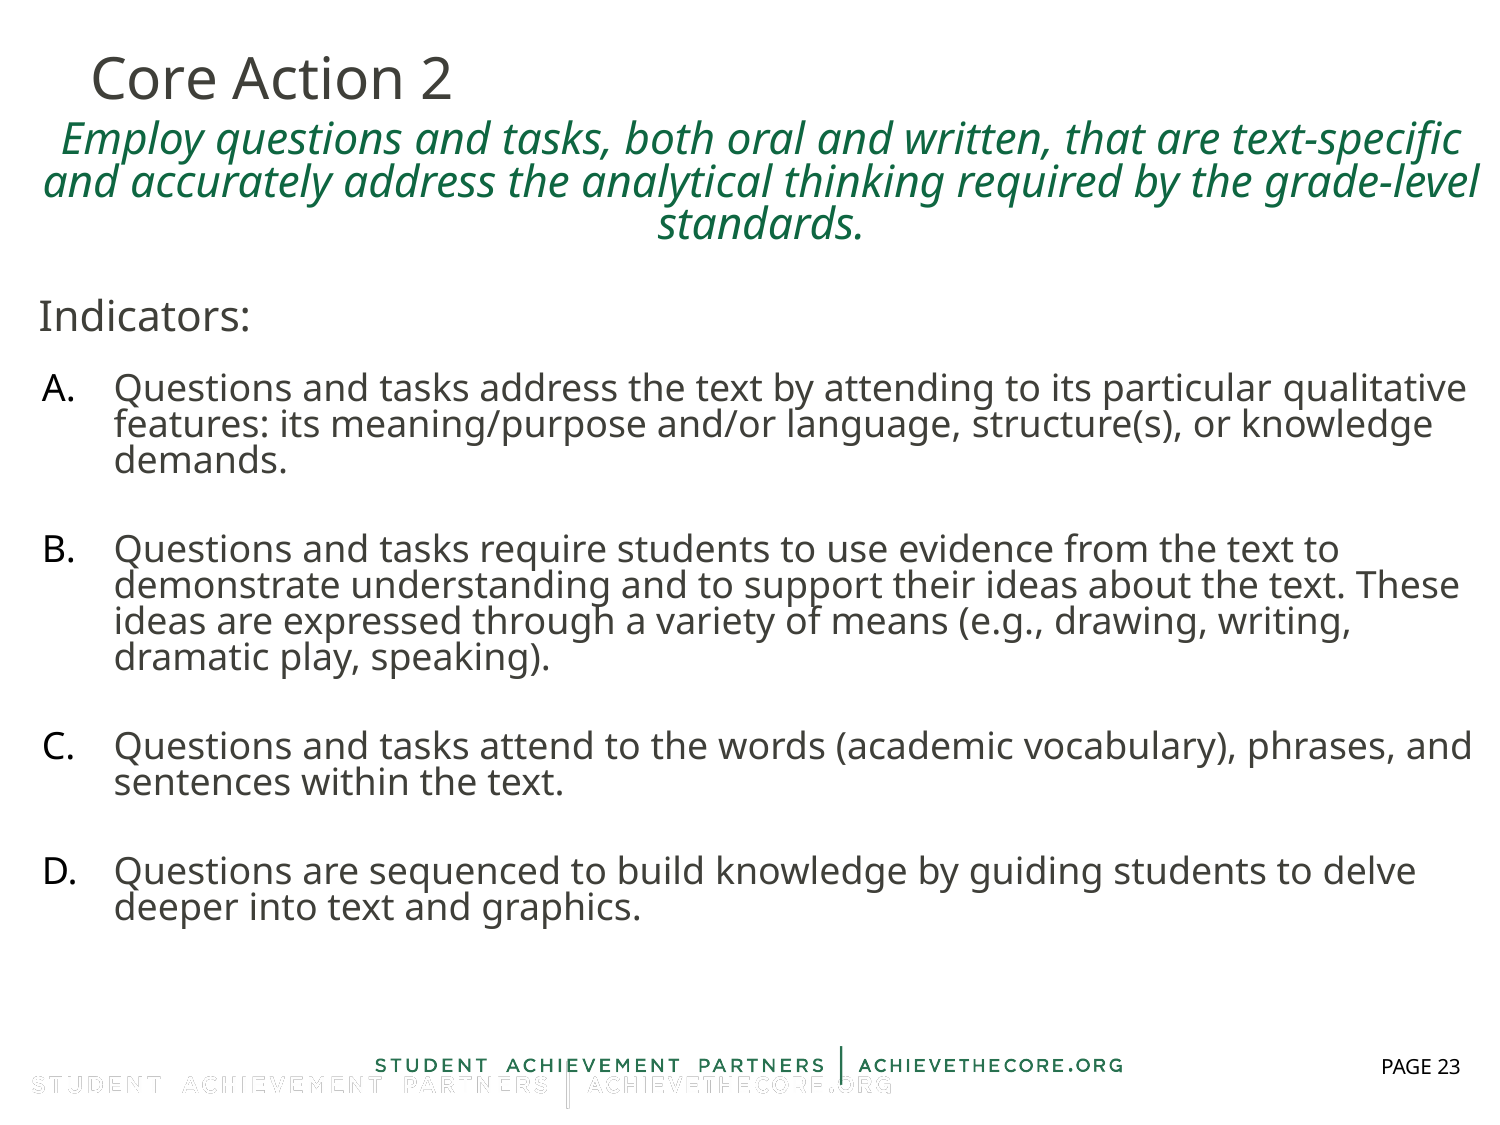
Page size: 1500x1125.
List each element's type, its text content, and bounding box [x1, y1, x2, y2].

title Core Action 2 [75, 26, 1425, 113]
picture [12, 1046, 1122, 1112]
list Employ questions and tasks, both oral and written, that are text-specific and accurately address the analytical thinking required by the grade-level standards. Indicators: Questions and tasks address the text by attending to its particular qualitative features: its meaning/purpose and/or language, structure(s), or knowledge demands. Questions and tasks require students to use evidence from the text to demonstrate understanding and to support their ideas about the text. These ideas are expressed through a variety of means (e.g., drawing, writing, dramatic play, speaking). Questions and tasks attend to the words (academic vocabulary), phrases, and sentences within the text. Questions are sequenced to build knowledge by guiding students to delve deeper into text and graphics. [23, 113, 1500, 878]
